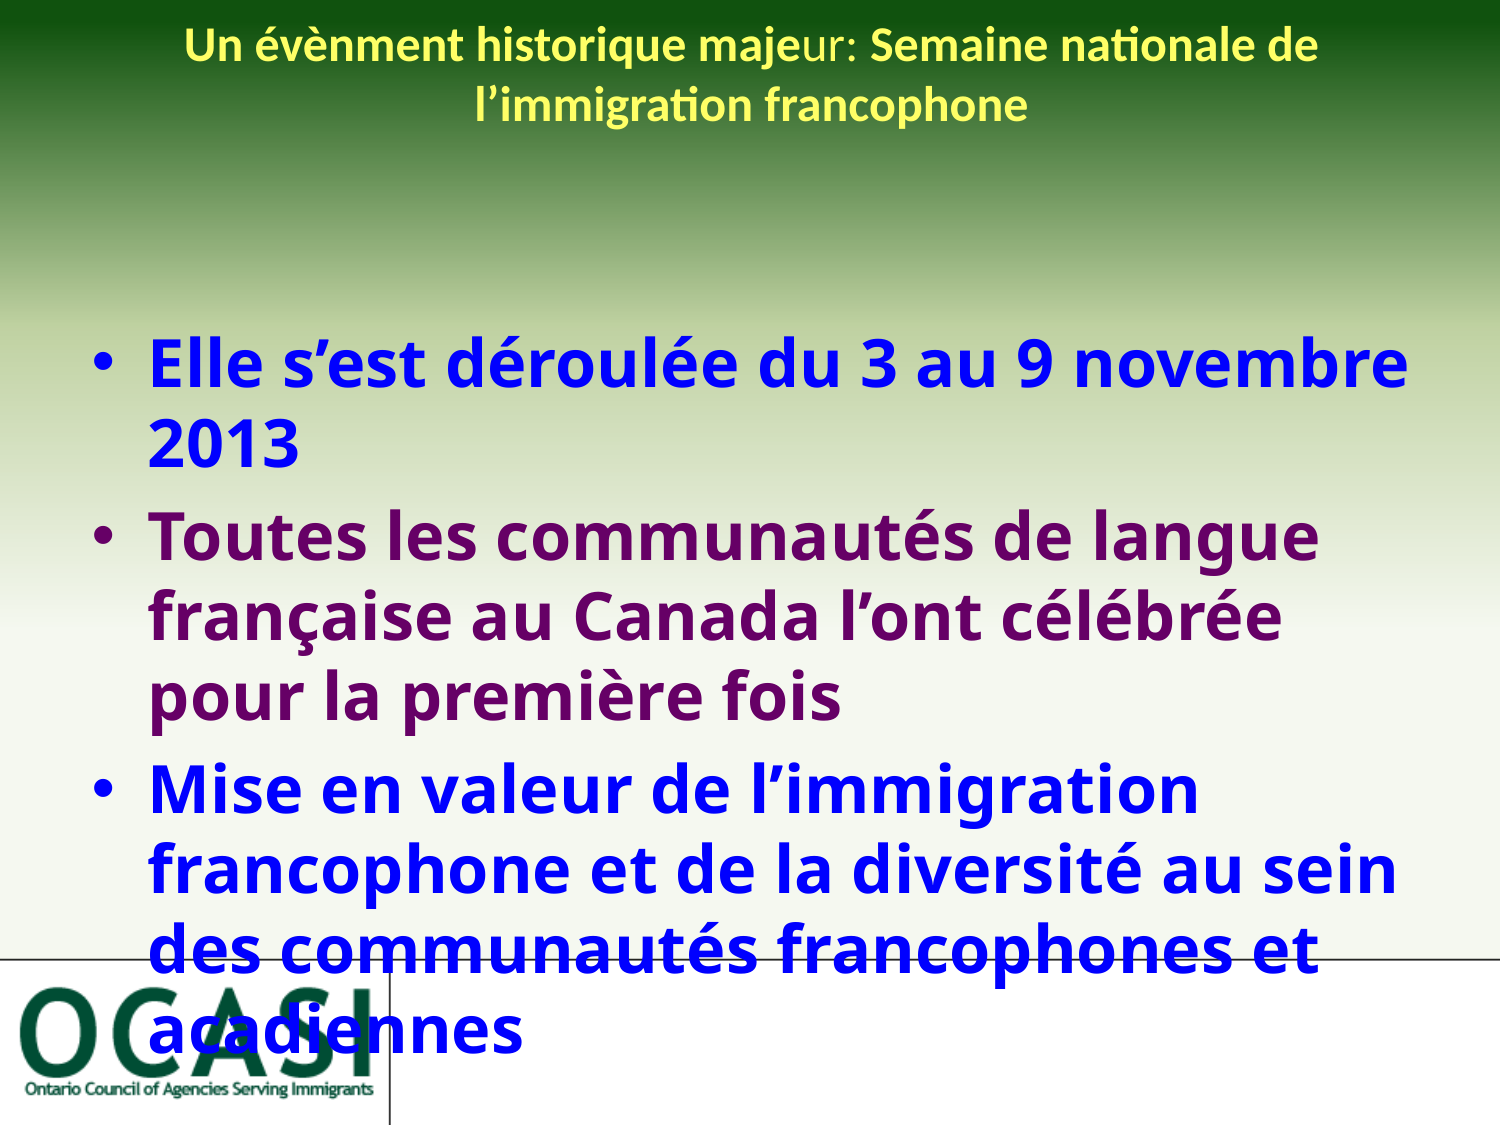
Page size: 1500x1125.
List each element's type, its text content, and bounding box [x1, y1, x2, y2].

title Un évènment historique majeur: Semaine nationale de l’immigration francophone [76, 19, 1427, 185]
picture [0, 0, 1500, 1125]
list Elle s’est déroulée du 3 au 9 novembre 2013 Toutes les communautés de langue française au Canada l’ont célébrée pour la première fois Mise en valeur de l’immigration francophone et de la diversité au sein des communautés francophones et acadiennes [76, 219, 1427, 963]
